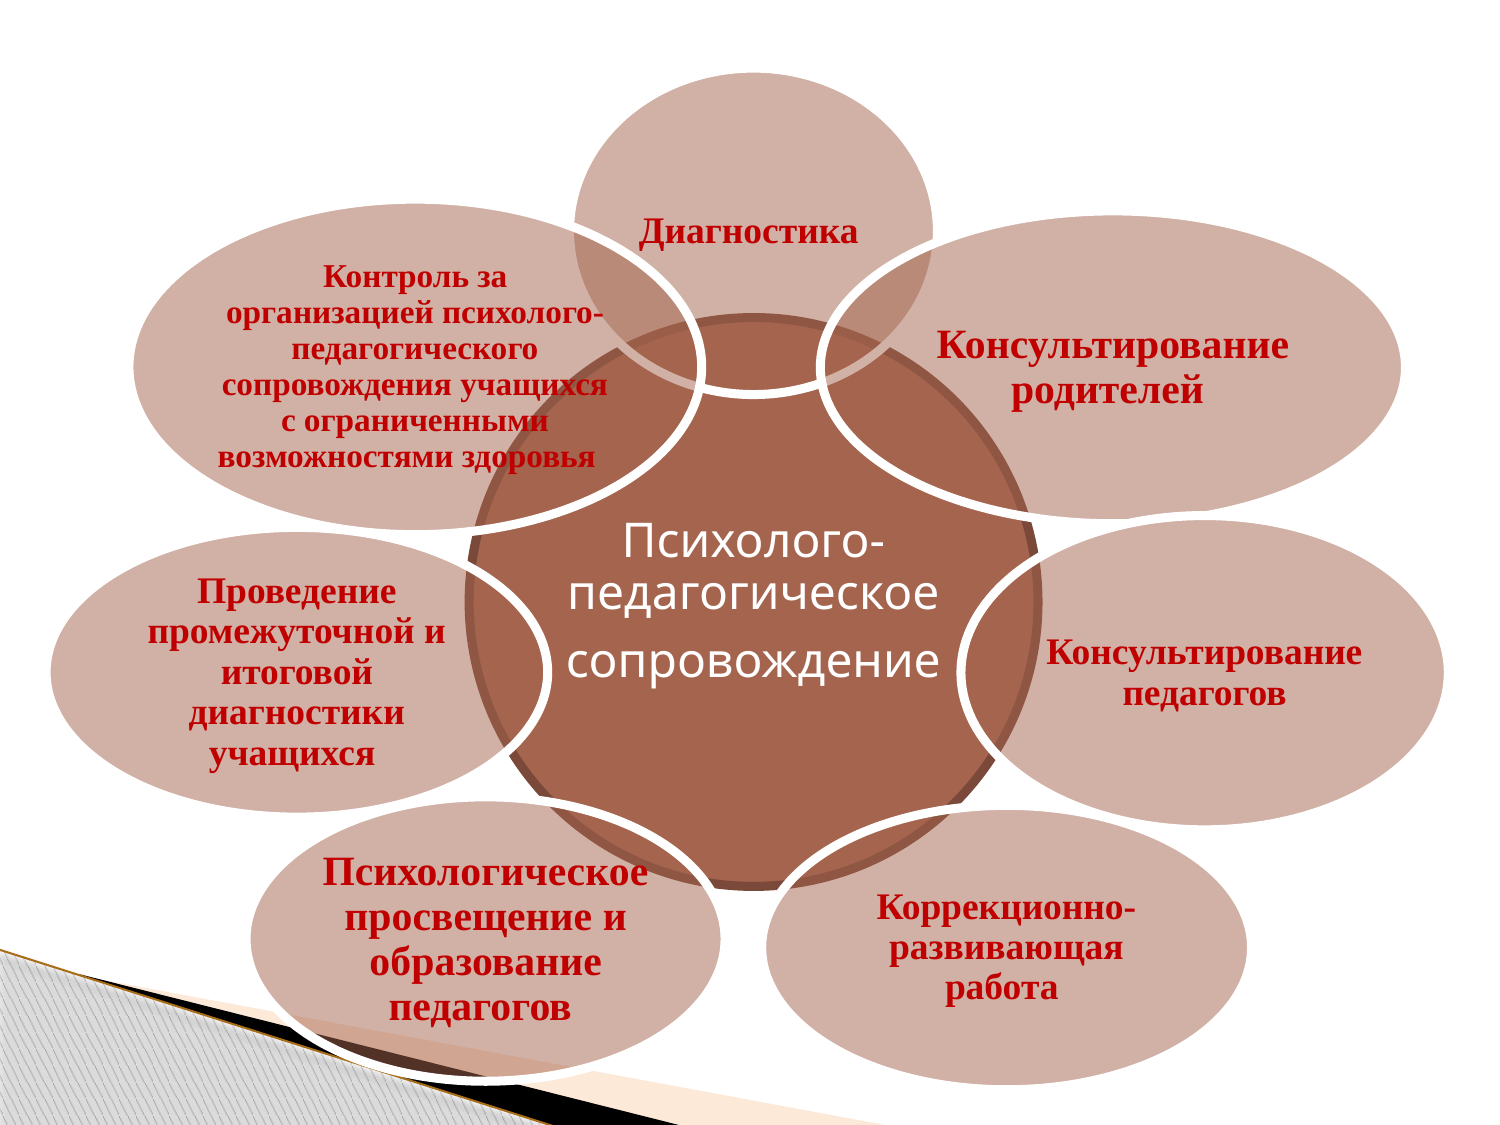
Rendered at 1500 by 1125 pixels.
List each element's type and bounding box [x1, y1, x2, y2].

text_box [0, 81, 1500, 1091]
